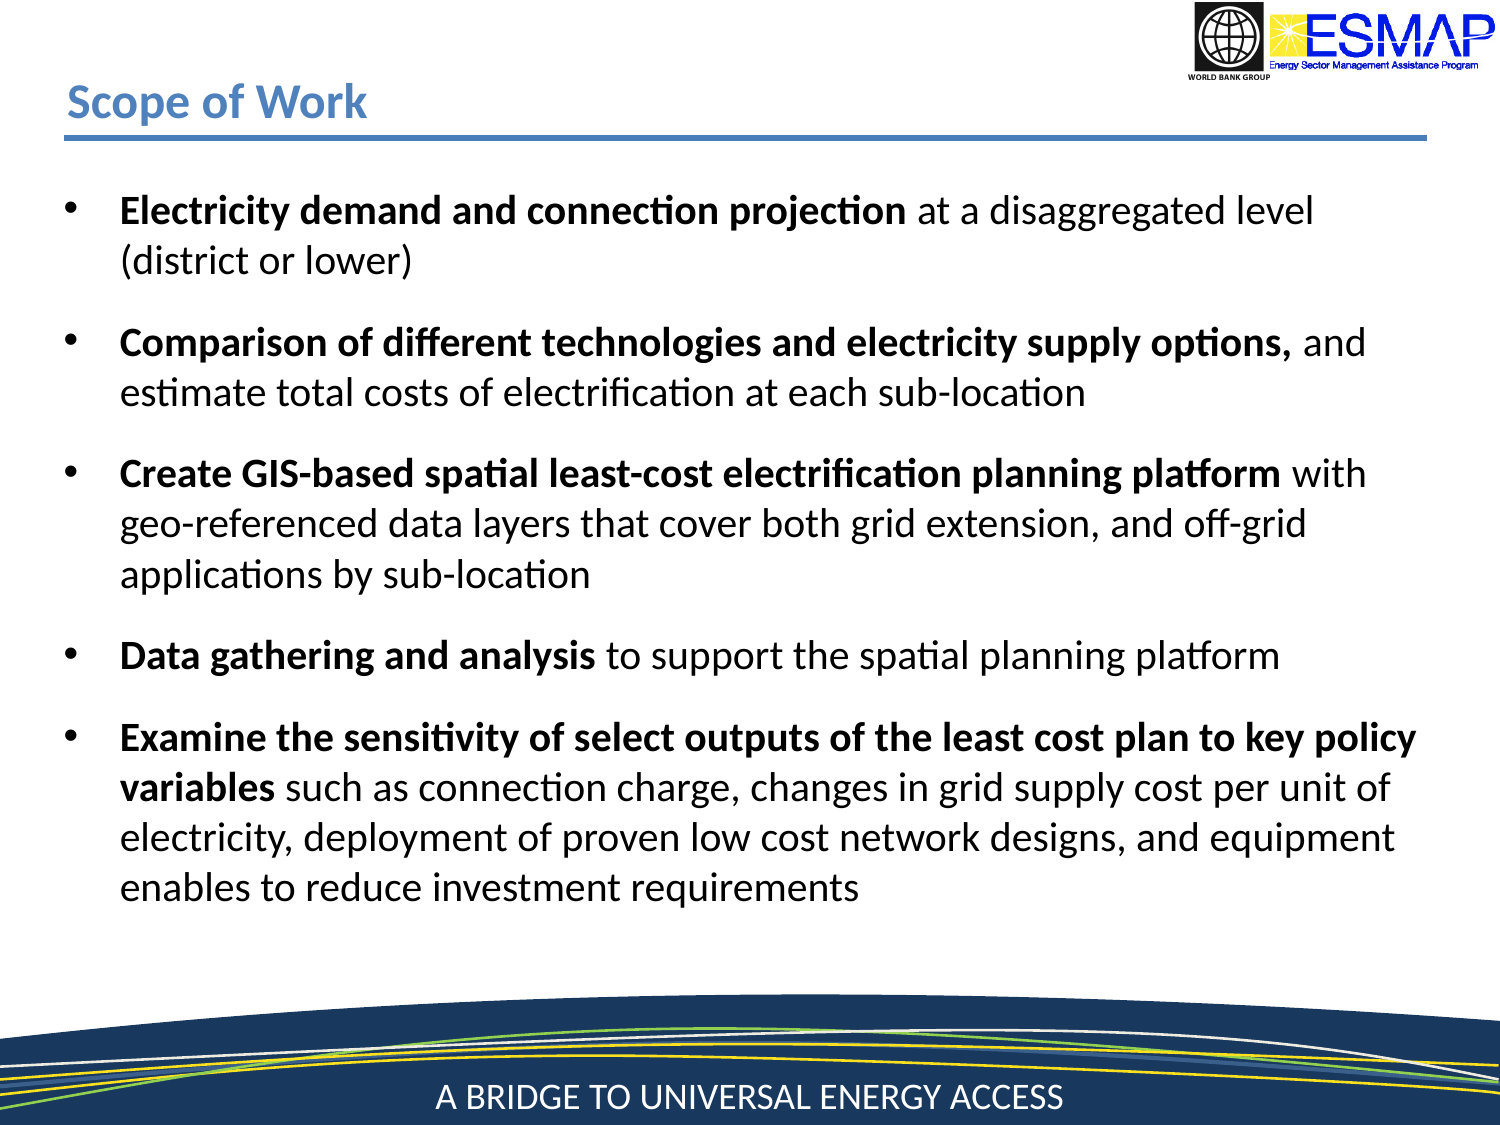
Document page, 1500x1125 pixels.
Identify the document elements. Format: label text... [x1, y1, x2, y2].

text_box A Bridge to Universal Energy Access [0, 1064, 1500, 1125]
text_box [0, 994, 1500, 1064]
text_box [10, 1028, 1285, 1064]
text_box [389, 1026, 852, 1045]
picture [1188, 1, 1499, 80]
text_box [1425, 1060, 1499, 1064]
text_box Scope of Work [52, 38, 1365, 159]
text_box Electricity demand and connection projection at a disaggregated level (district or lower) Comparison of different technologies and electricity supply options, and estimate total costs of electrification at each sub-location Create GIS-based spatial least-cost electrification planning platform with geo-referenced data layers that cover both grid extension, and off-grid applications by sub-location Data gathering and analysis to support the spatial planning platform Examine the sensitivity of select outputs of the least cost plan to key policy variables such as connection charge, changes in grid supply cost per unit of electricity, deployment of proven low cost network designs, and equipment enables to reduce investment requirements [48, 174, 1450, 938]
slide_number 10 [1074, 1042, 1425, 1103]
